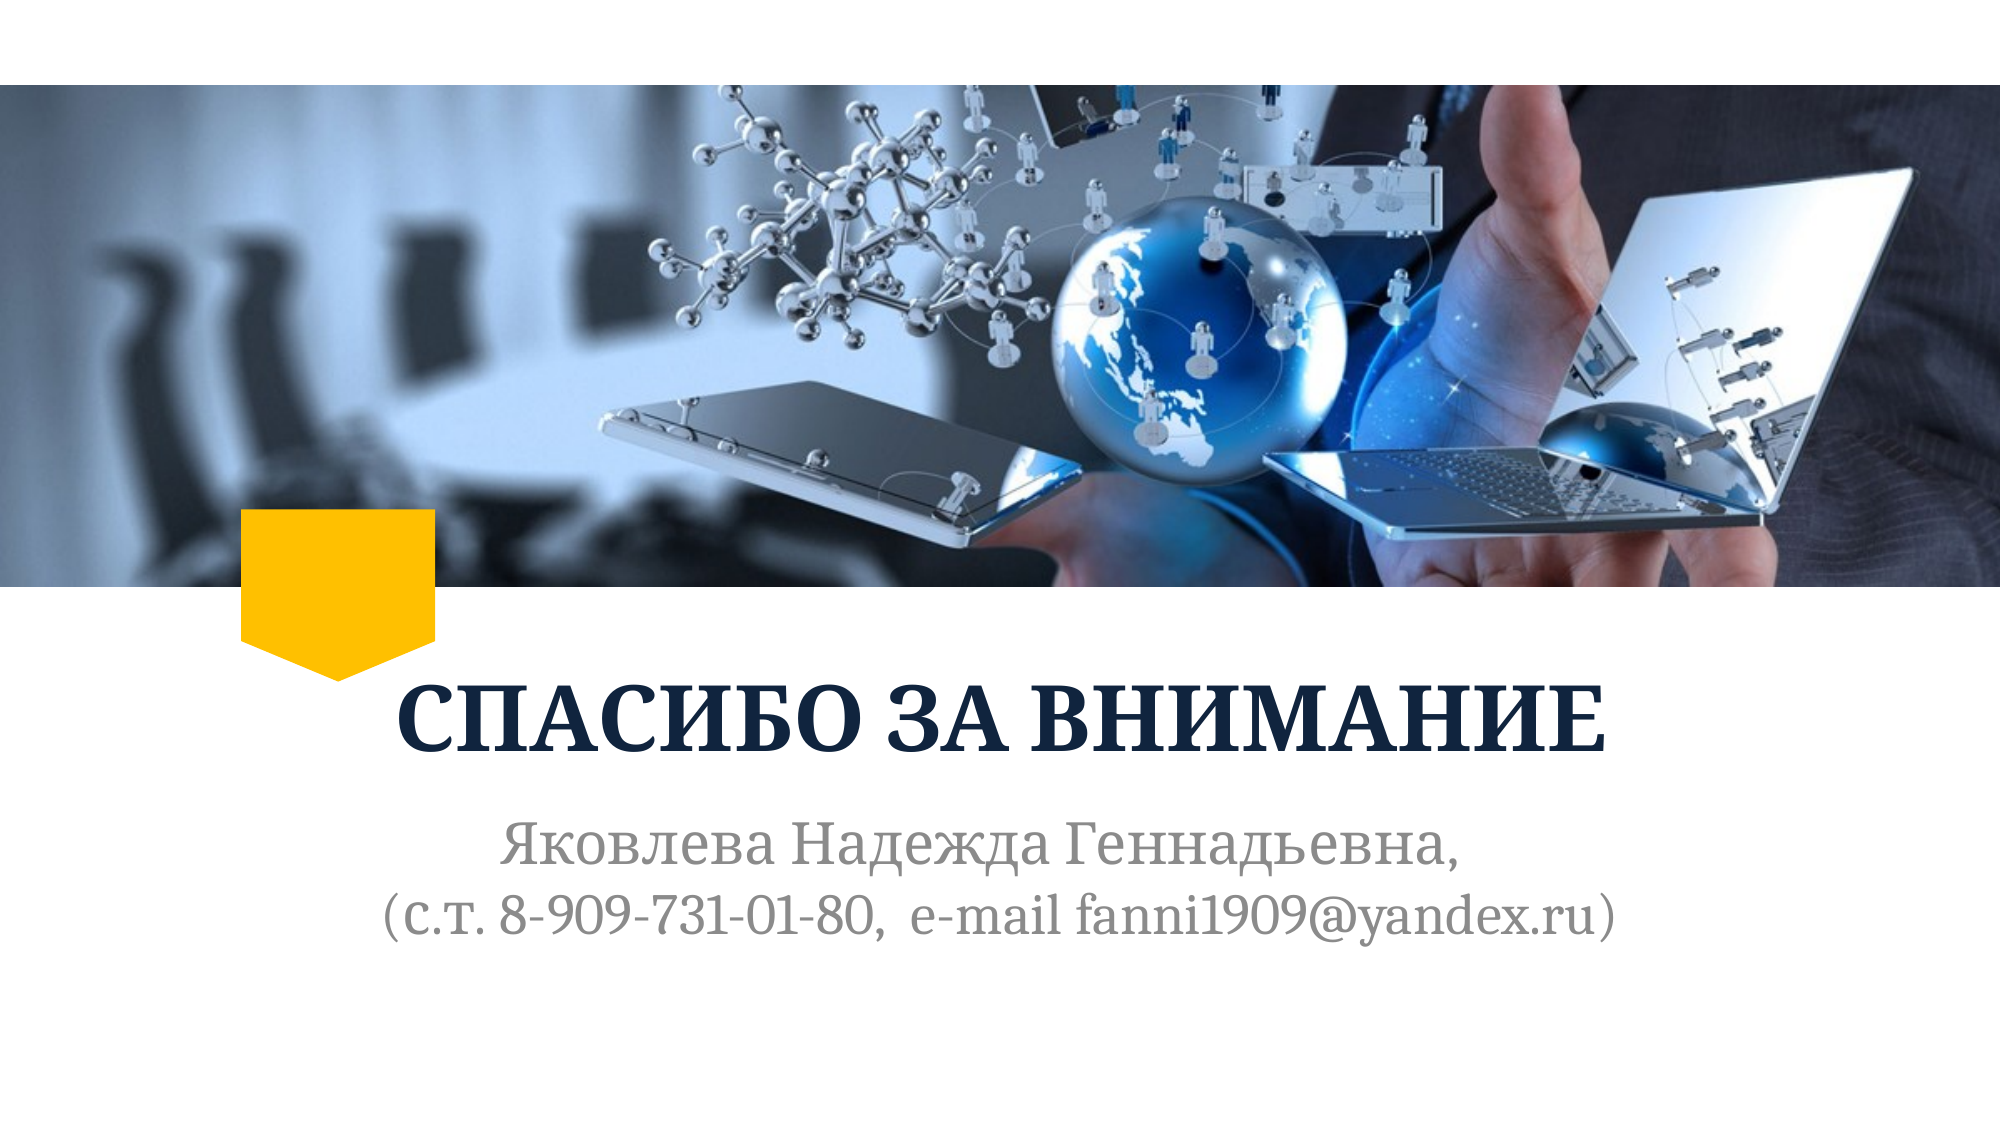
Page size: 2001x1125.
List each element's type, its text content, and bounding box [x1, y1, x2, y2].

title СПАСИБО ЗА ВНИМАНИЕ [364, 649, 1640, 798]
picture [0, 84, 2000, 587]
subtitle Яковлева Надежда Геннадьевна, (с.т. 8-909-731-01-80, e-mail fanni1909@yandex.ru) [338, 798, 1662, 1087]
text_box [239, 598, 438, 684]
